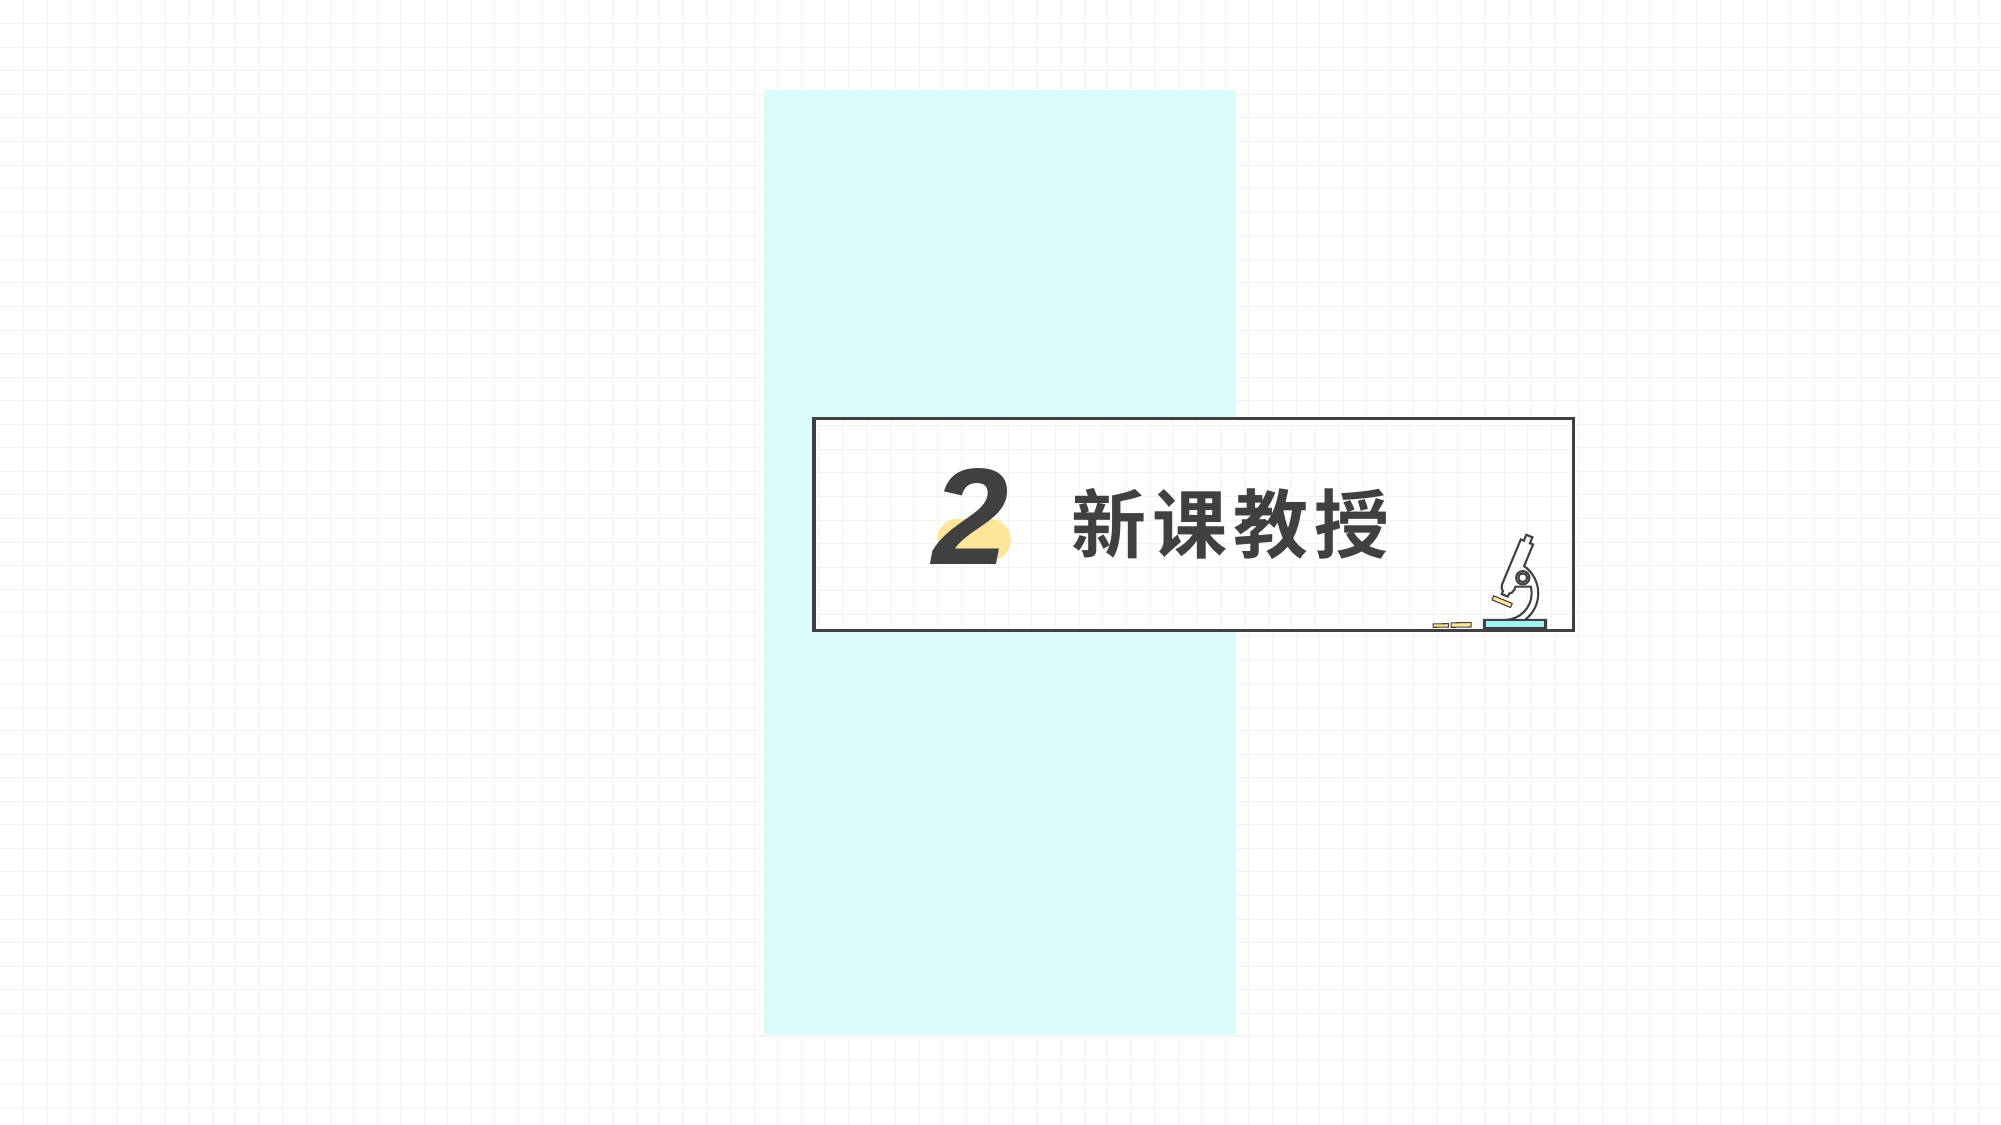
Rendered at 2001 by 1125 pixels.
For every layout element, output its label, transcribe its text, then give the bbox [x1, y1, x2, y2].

list 2 [918, 438, 1026, 604]
list 新课教授 [1056, 480, 1416, 578]
